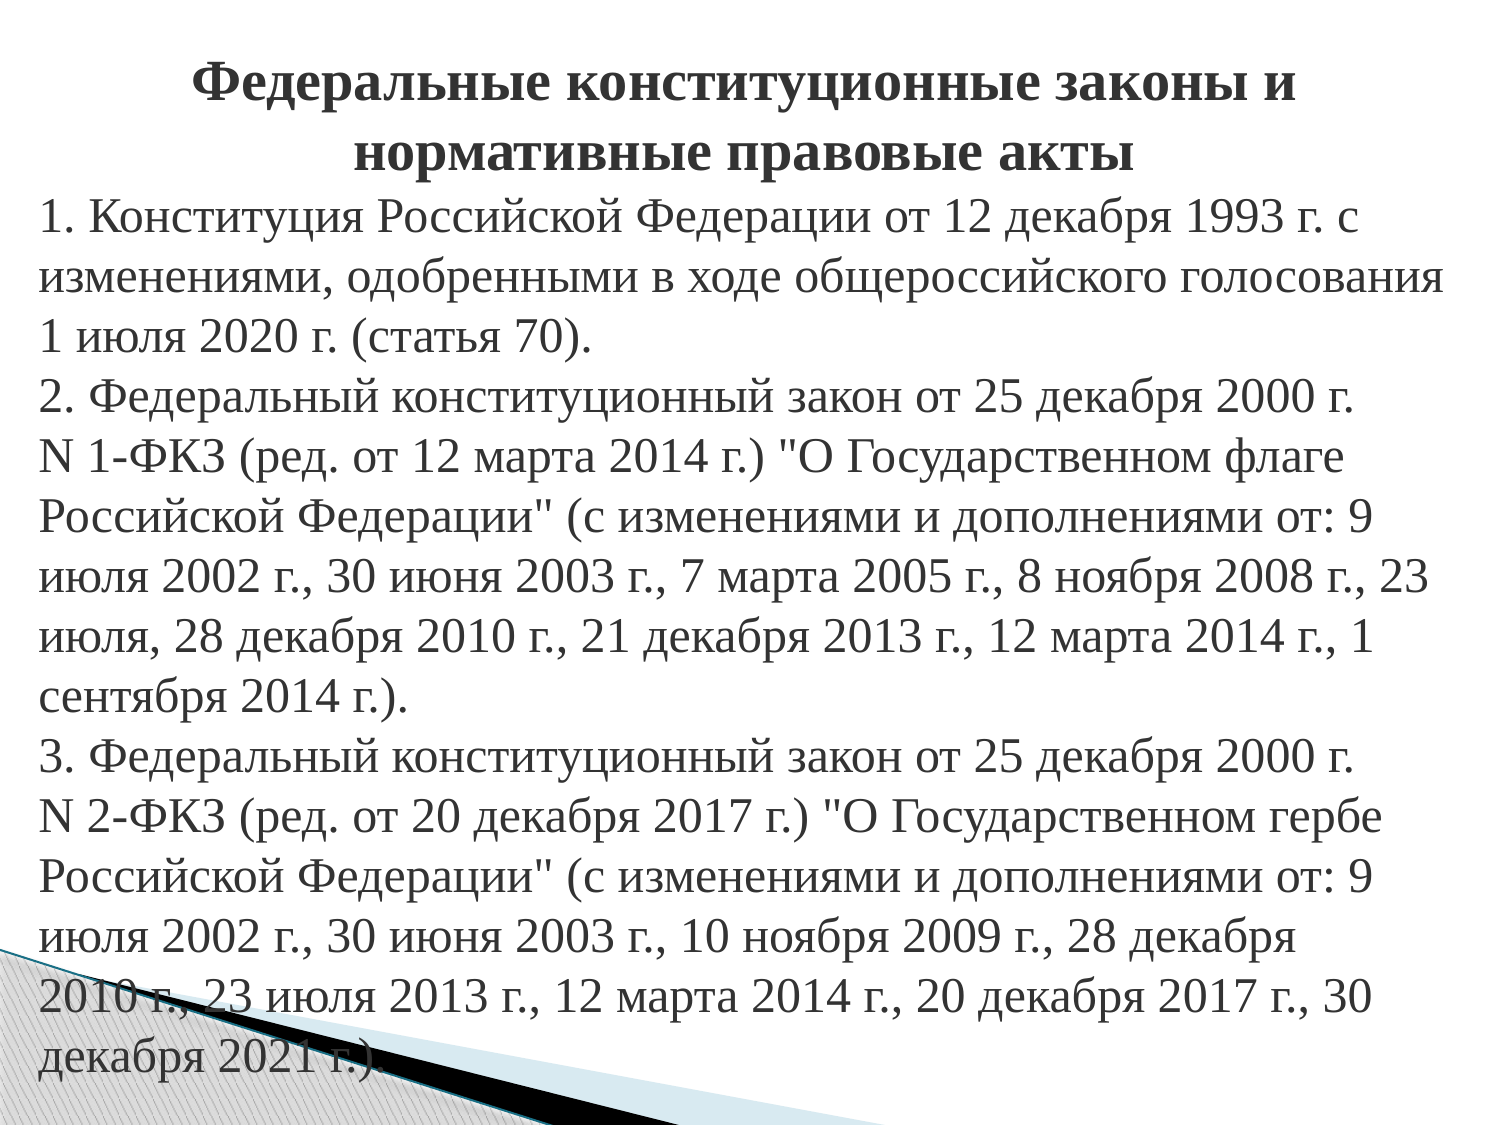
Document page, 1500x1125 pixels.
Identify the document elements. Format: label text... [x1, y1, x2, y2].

text_box Федеральные конституционные законы и нормативные правовые акты 1. Конституция Российской Федерации от 12 декабря 1993 г. с изменениями, одобренными в ходе общероссийского голосования 1 июля 2020 г. (статья 70). 2. Федеральный конституционный закон от 25 декабря 2000 г. N 1-ФКЗ (ред. от 12 марта 2014 г.) "О Государственном флаге Российской Федерации" (с изменениями и дополнениями от: 9 июля 2002 г., 30 июня 2003 г., 7 марта 2005 г., 8 ноября 2008 г., 23 июля, 28 декабря 2010 г., 21 декабря 2013 г., 12 марта 2014 г., 1 сентября 2014 г.). 3. Федеральный конституционный закон от 25 декабря 2000 г. N 2-ФКЗ (ред. от 20 декабря 2017 г.) "О Государственном гербе Российской Федерации" (с изменениями и дополнениями от: 9 июля 2002 г., 30 июня 2003 г., 10 ноября 2009 г., 28 декабря 2010 г., 23 июля 2013 г., 12 марта 2014 г., 20 декабря 2017 г., 30 декабря 2021 г.). [23, 35, 1465, 1090]
